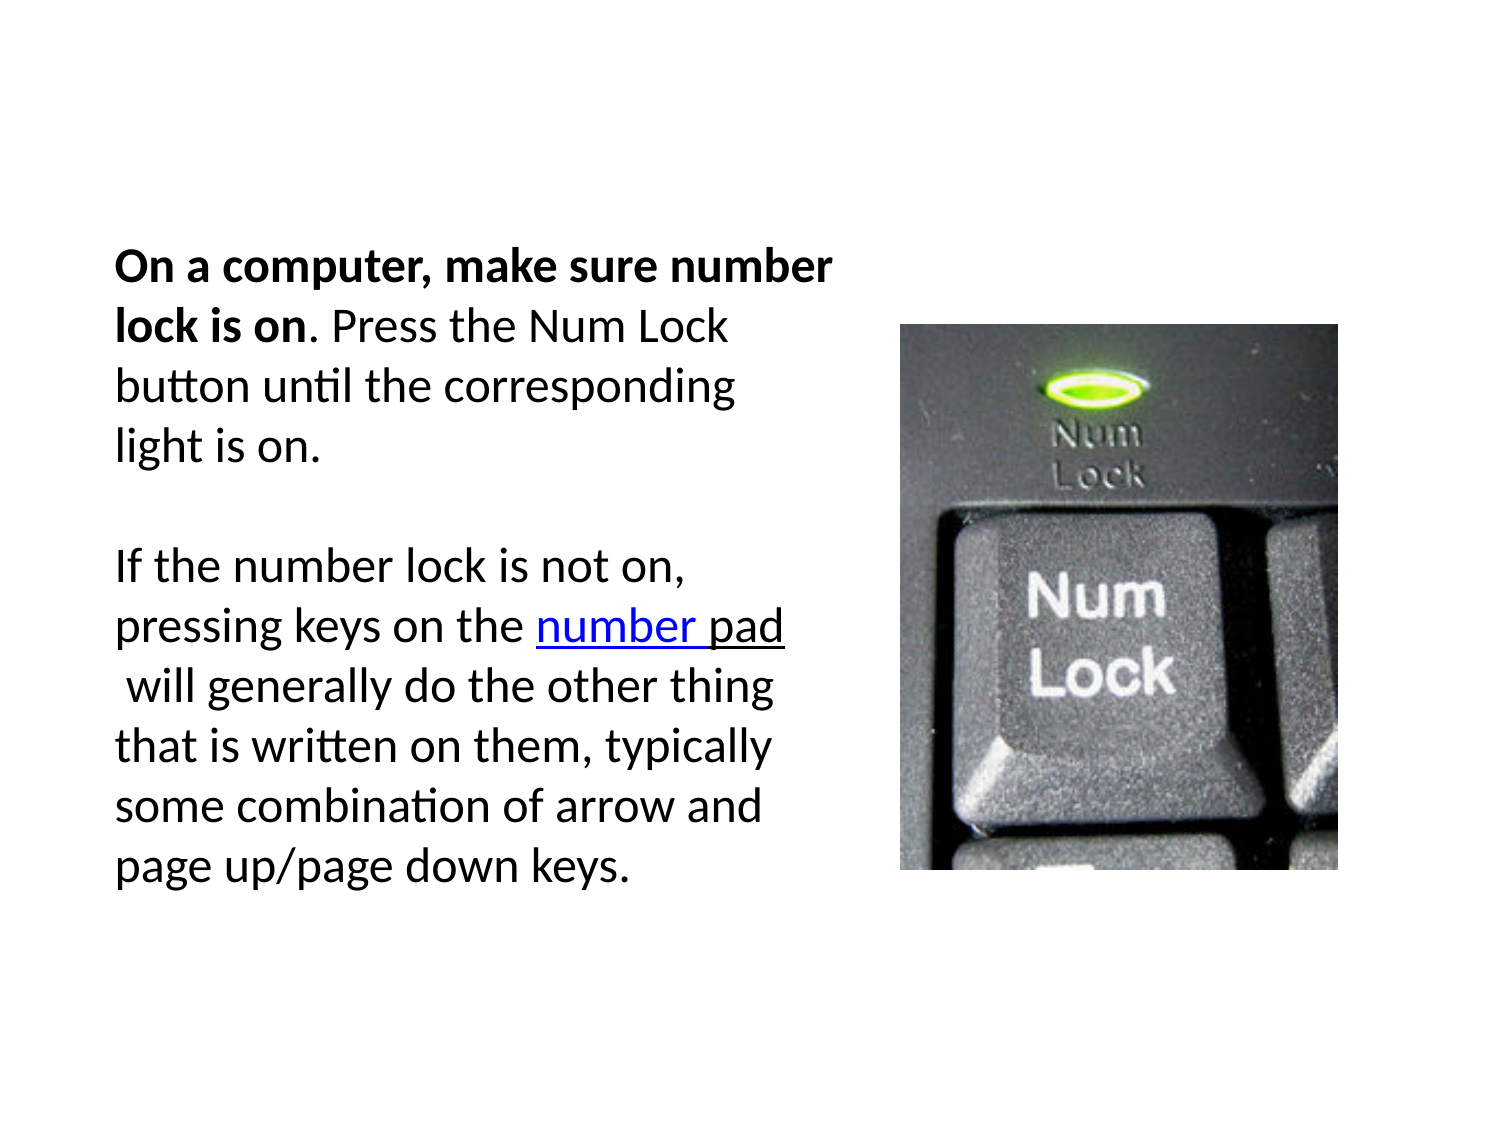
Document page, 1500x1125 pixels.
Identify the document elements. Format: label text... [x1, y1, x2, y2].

picture [899, 324, 1338, 870]
text_box On a computer, make sure number lock is on. Press the Num Lock button until the corresponding light is on. If the number lock is not on, pressing keys on the number pad will generally do the other thing that is written on them, typically some combination of arrow and page up/page down keys. [99, 224, 850, 900]
